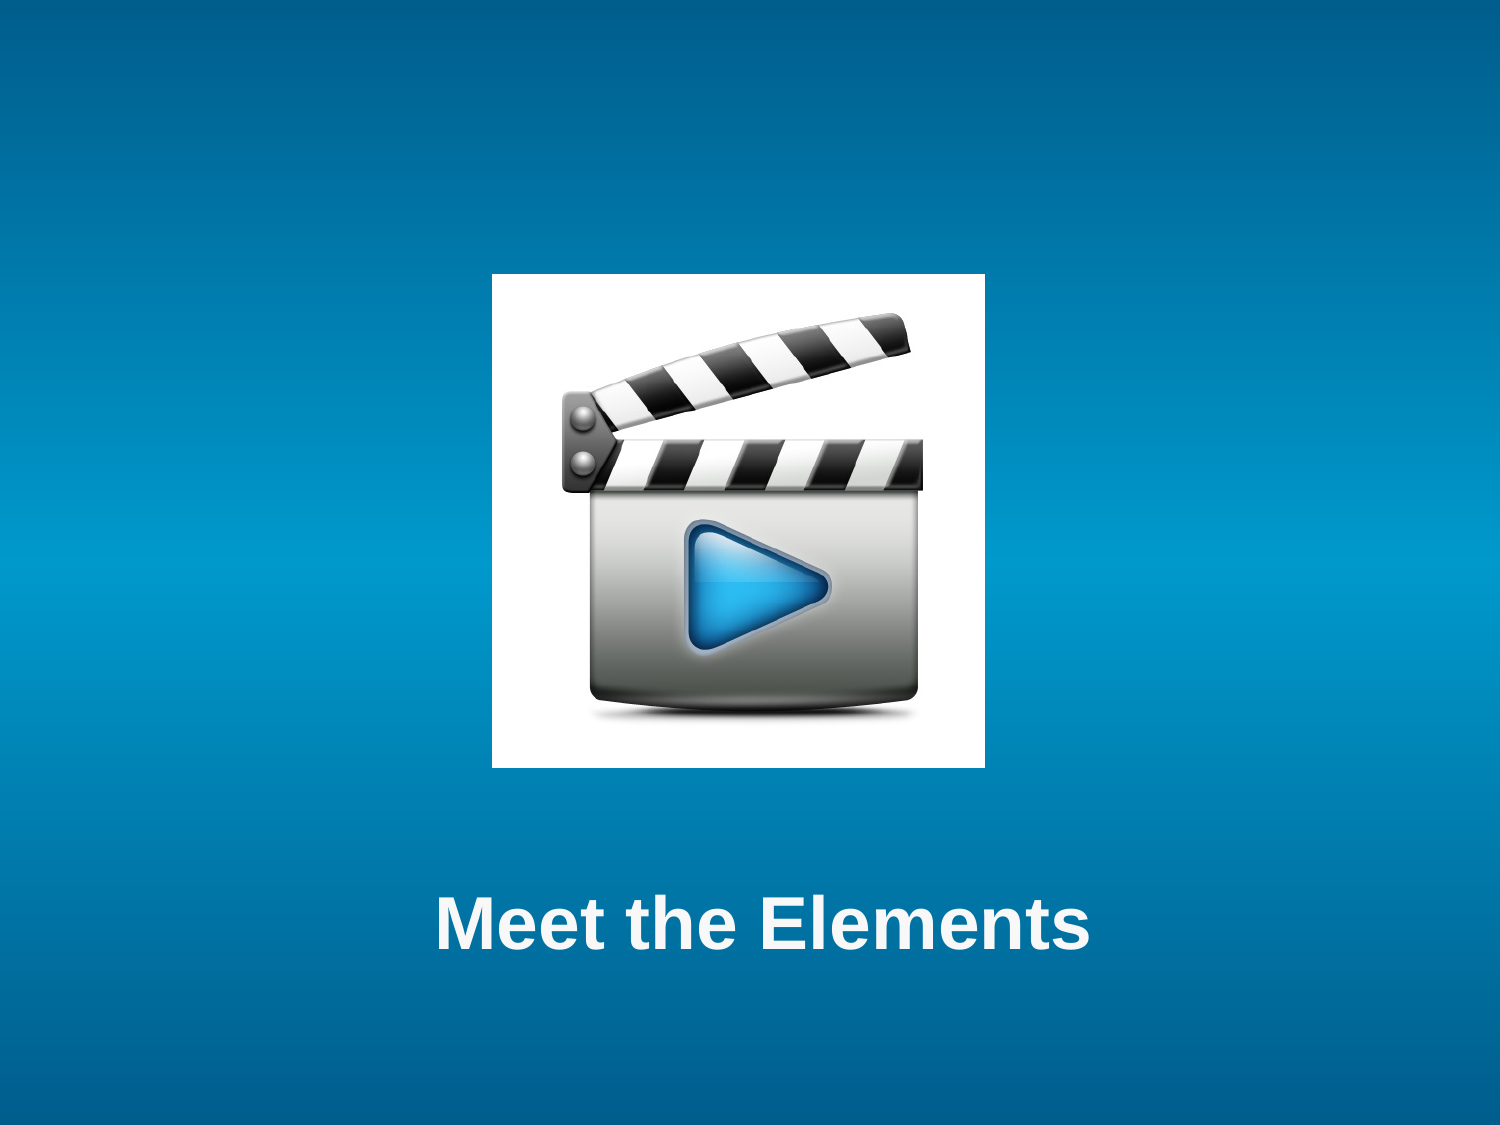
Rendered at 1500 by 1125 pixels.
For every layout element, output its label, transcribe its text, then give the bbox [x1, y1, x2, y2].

picture [493, 275, 984, 767]
list Meet the Elements [245, 866, 1208, 973]
